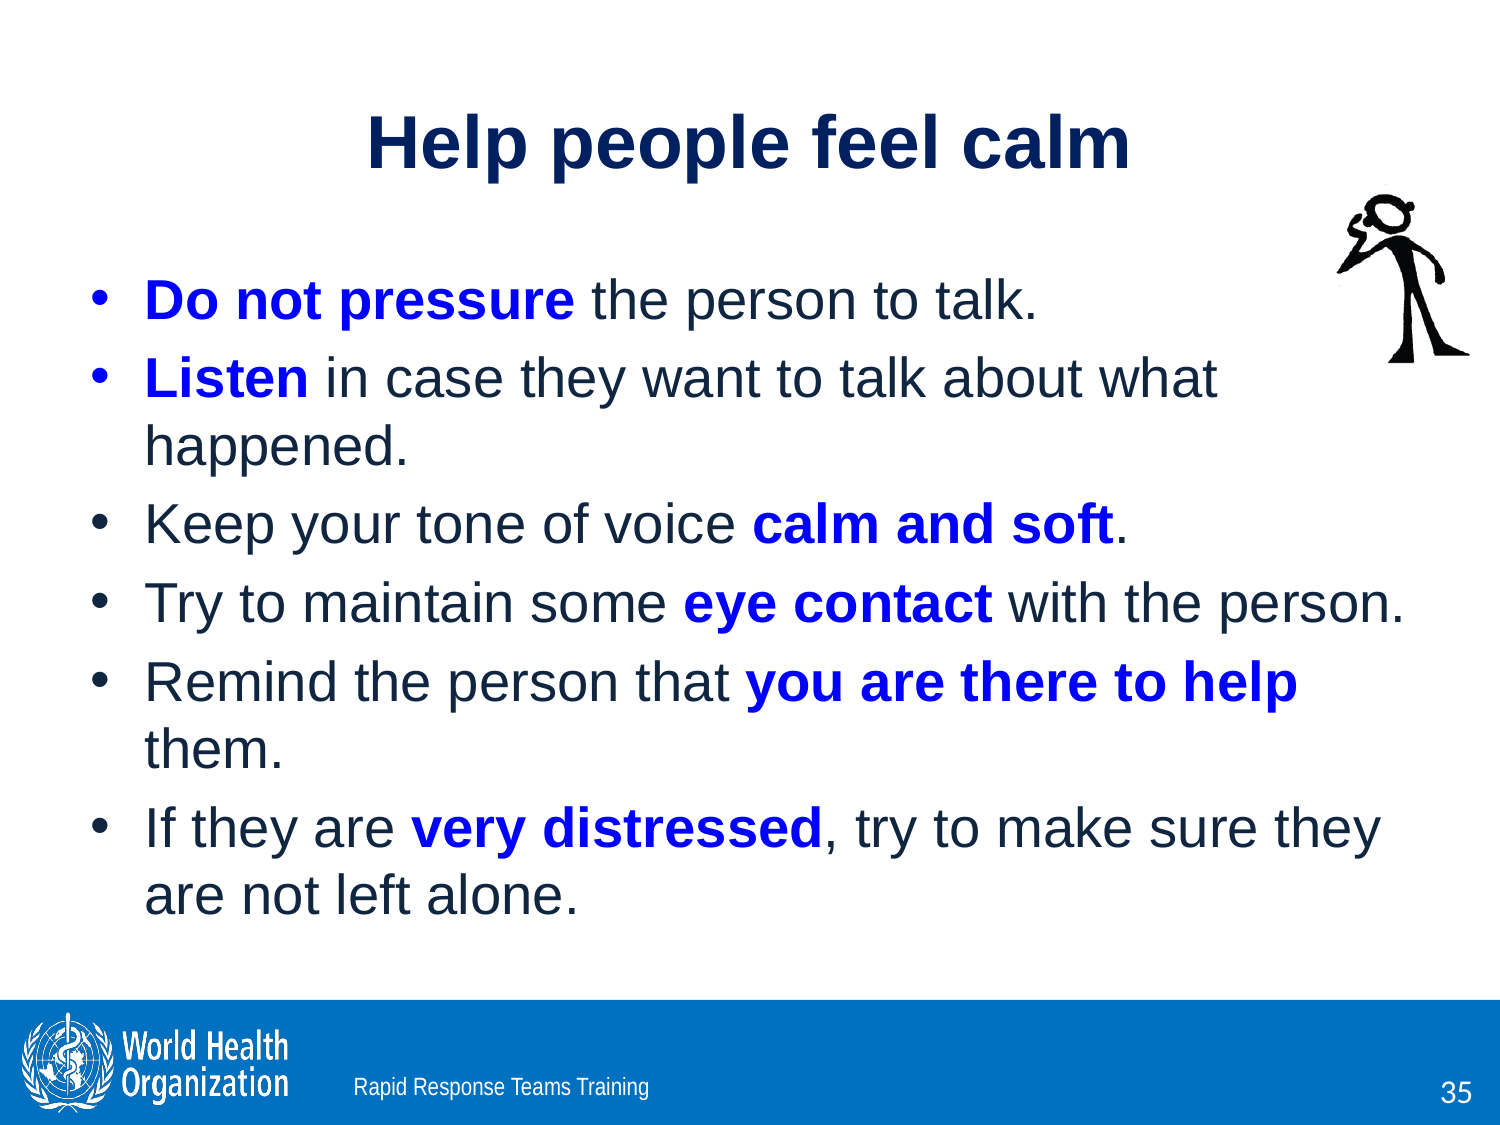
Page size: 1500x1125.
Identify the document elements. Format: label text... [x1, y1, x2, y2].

title Help people feel calm [75, 45, 1425, 233]
picture [1328, 160, 1499, 374]
list Do not pressure the person to talk. Listen in case they want to talk about what happened. Keep your tone of voice calm and soft. Try to maintain some eye contact with the person. Remind the person that you are there to help them. If they are very distressed, try to make sure they are not left alone. [75, 255, 1425, 998]
picture [21, 1012, 288, 1113]
